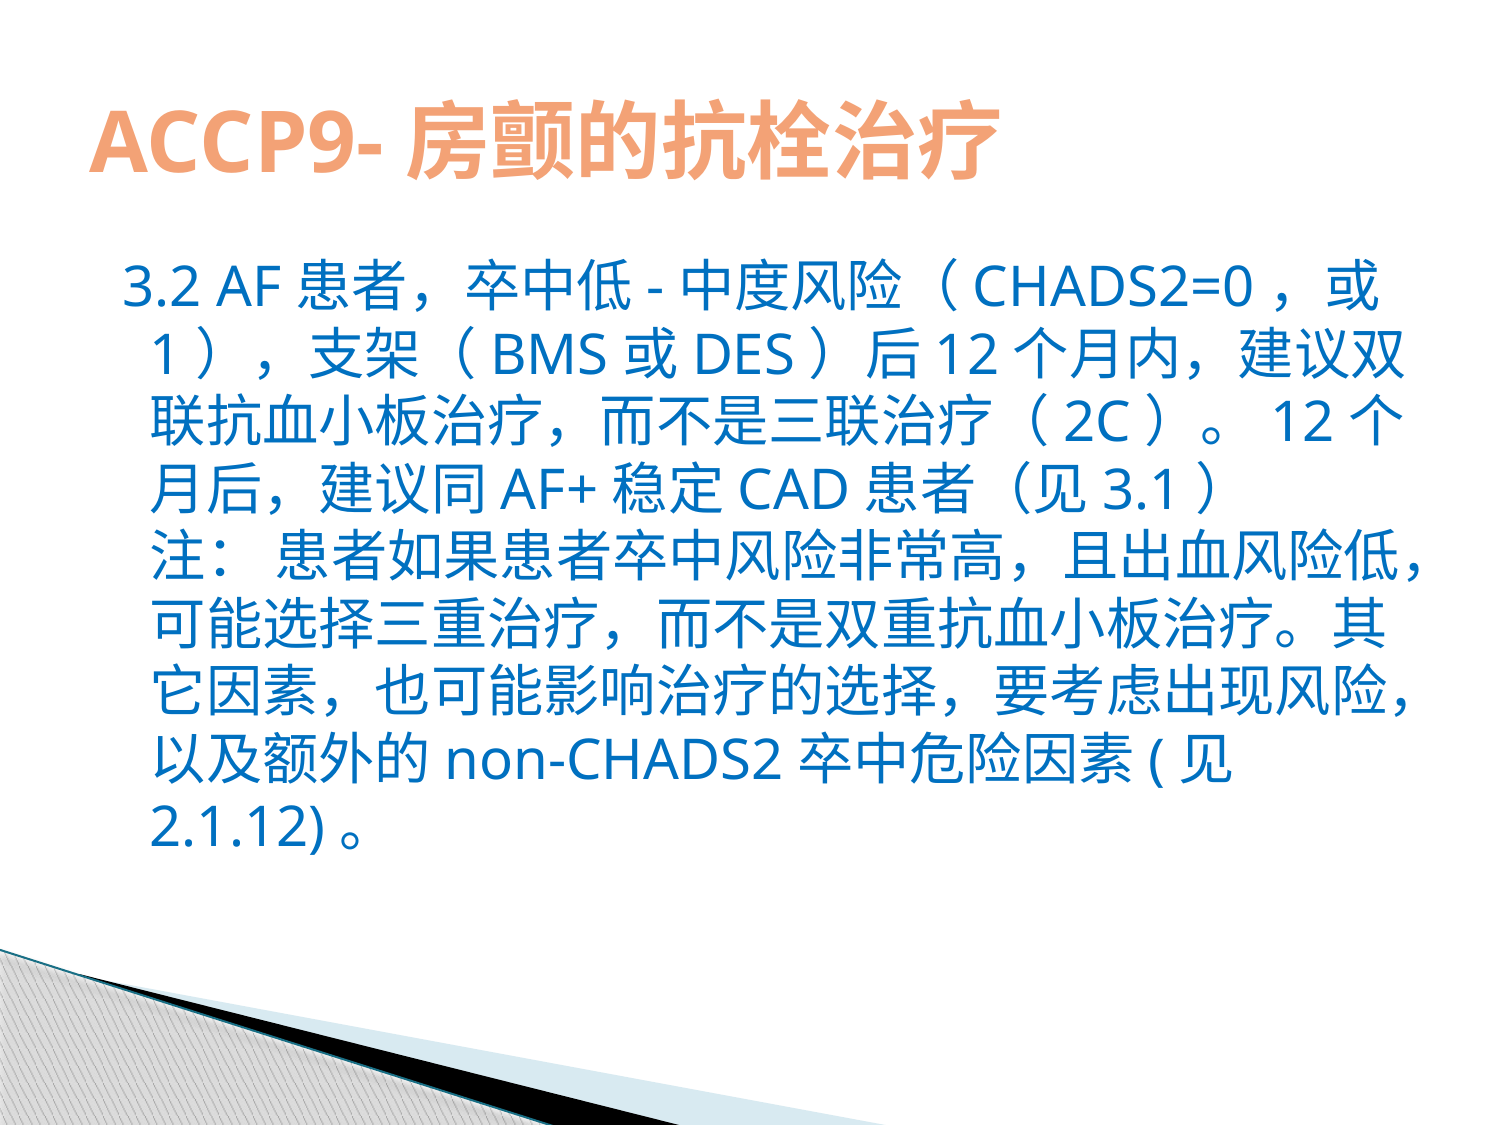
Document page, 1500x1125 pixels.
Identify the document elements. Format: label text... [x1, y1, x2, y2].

list 3.2 AF患者，卒中低-中度风险（CHADS2=0，或1），支架（BMS或DES）后12个月内，建议双联抗血小板治疗，而不是三联治疗（2C）。12个月后，建议同AF+稳定CAD患者（见3.1） 注： 患者如果患者卒中风险非常高，且出血风险低，可能选择三重治疗，而不是双重抗血小板治疗。其它因素，也可能影响治疗的选择，要考虑出现风险，以及额外的non-CHADS2卒中危险因素(见2.1.12)。 [74, 242, 1426, 986]
title ACCP9-房颤的抗栓治疗 [75, 45, 1425, 233]
